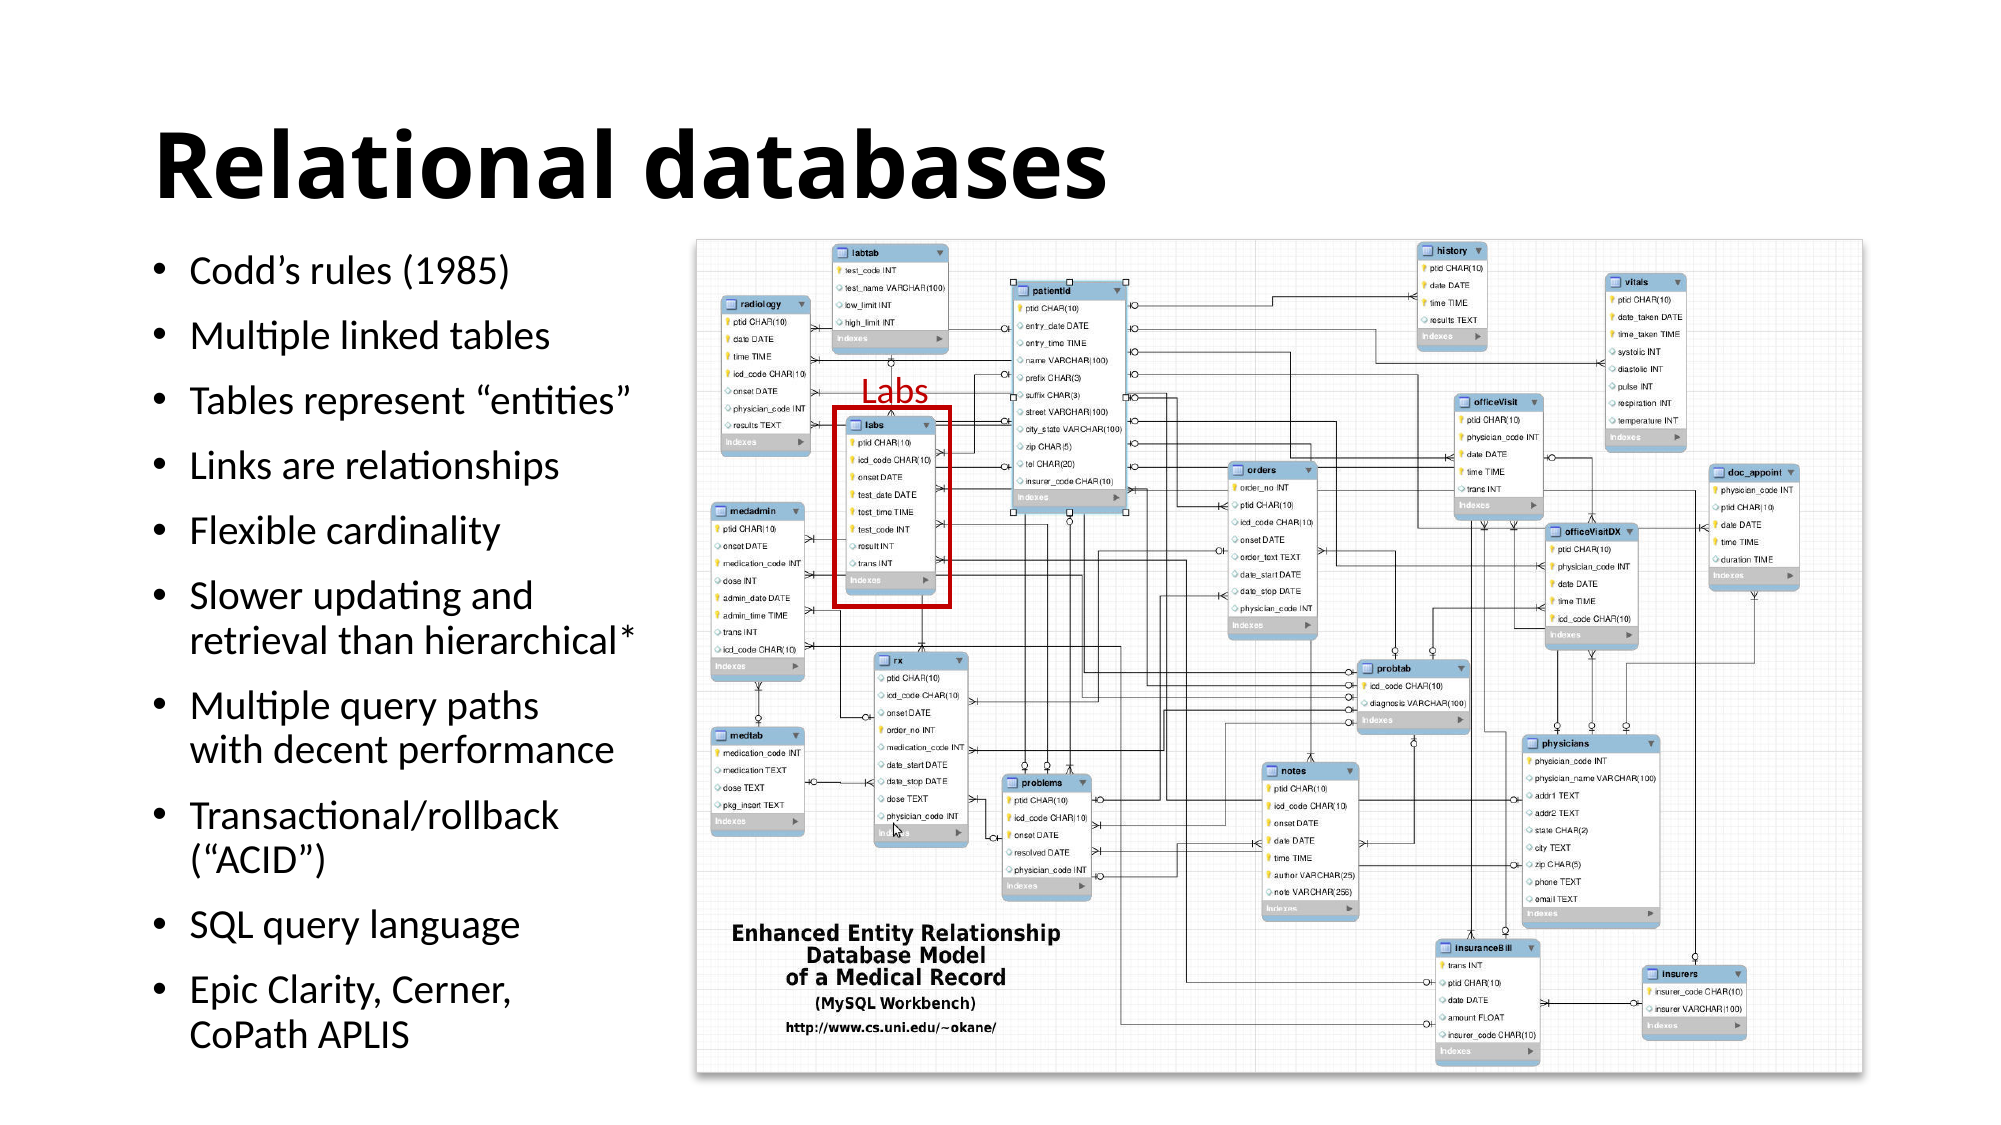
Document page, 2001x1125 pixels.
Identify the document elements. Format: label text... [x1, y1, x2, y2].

picture [696, 239, 1863, 1073]
title Relational databases [137, 59, 1863, 278]
list Codd’s rules (1985) Multiple linked tables Tables represent “entities” Links are relationships Flexible cardinality Slower updating and retrieval than hierarchical* Multiple query paths with decent performance Transactional/rollback (“ACID”) SQL query language Epic Clarity, Cerner, CoPath APLIS [137, 241, 669, 1074]
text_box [834, 358, 950, 607]
